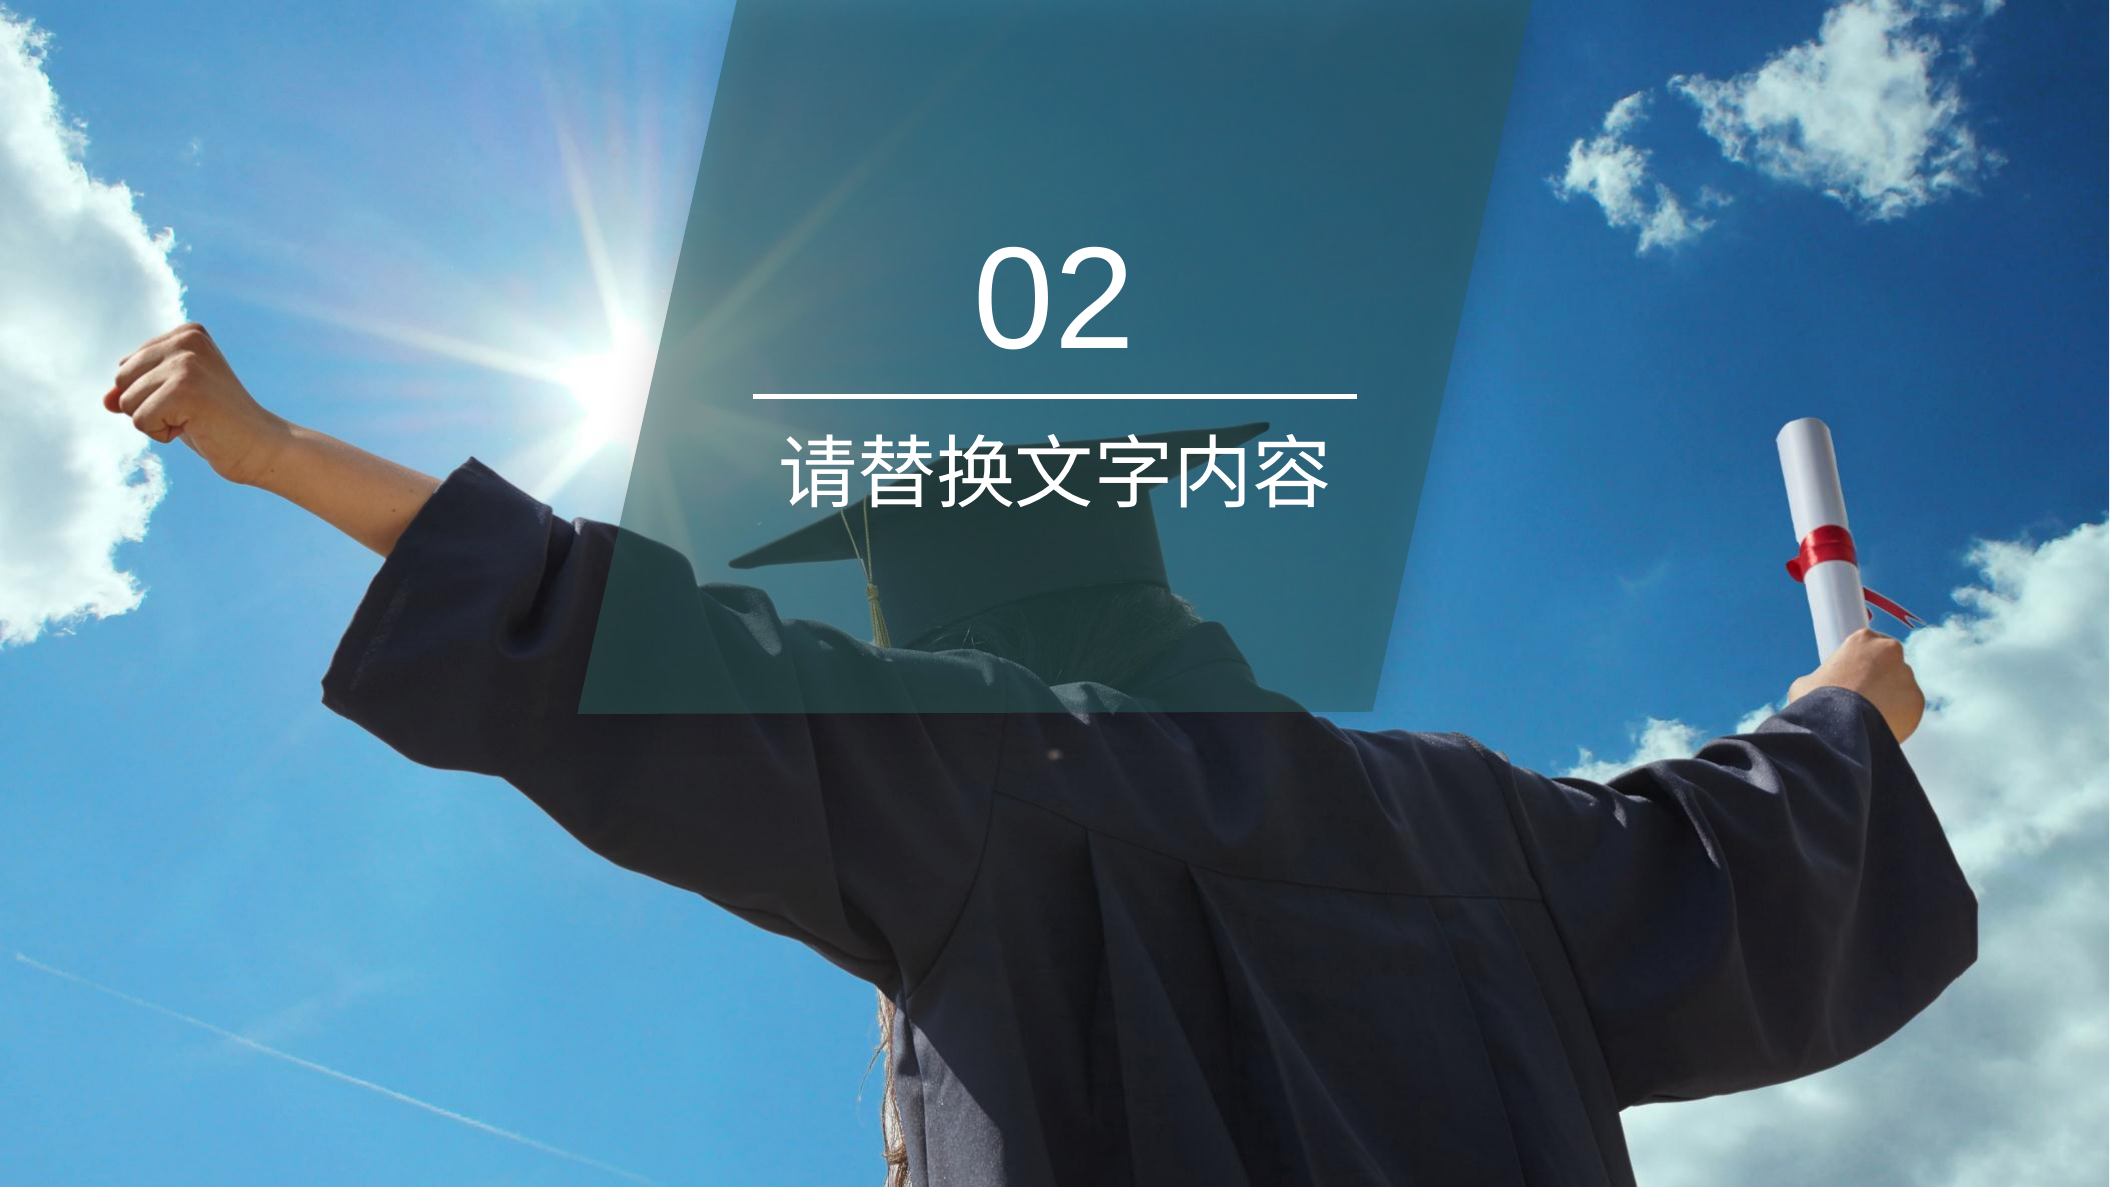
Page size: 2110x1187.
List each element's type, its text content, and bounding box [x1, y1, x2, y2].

text_box [575, 0, 1534, 716]
text_box 02 [934, 203, 1175, 378]
text_box 请替换文字内容 [734, 422, 1375, 518]
text_box [0, 0, 2110, 1187]
